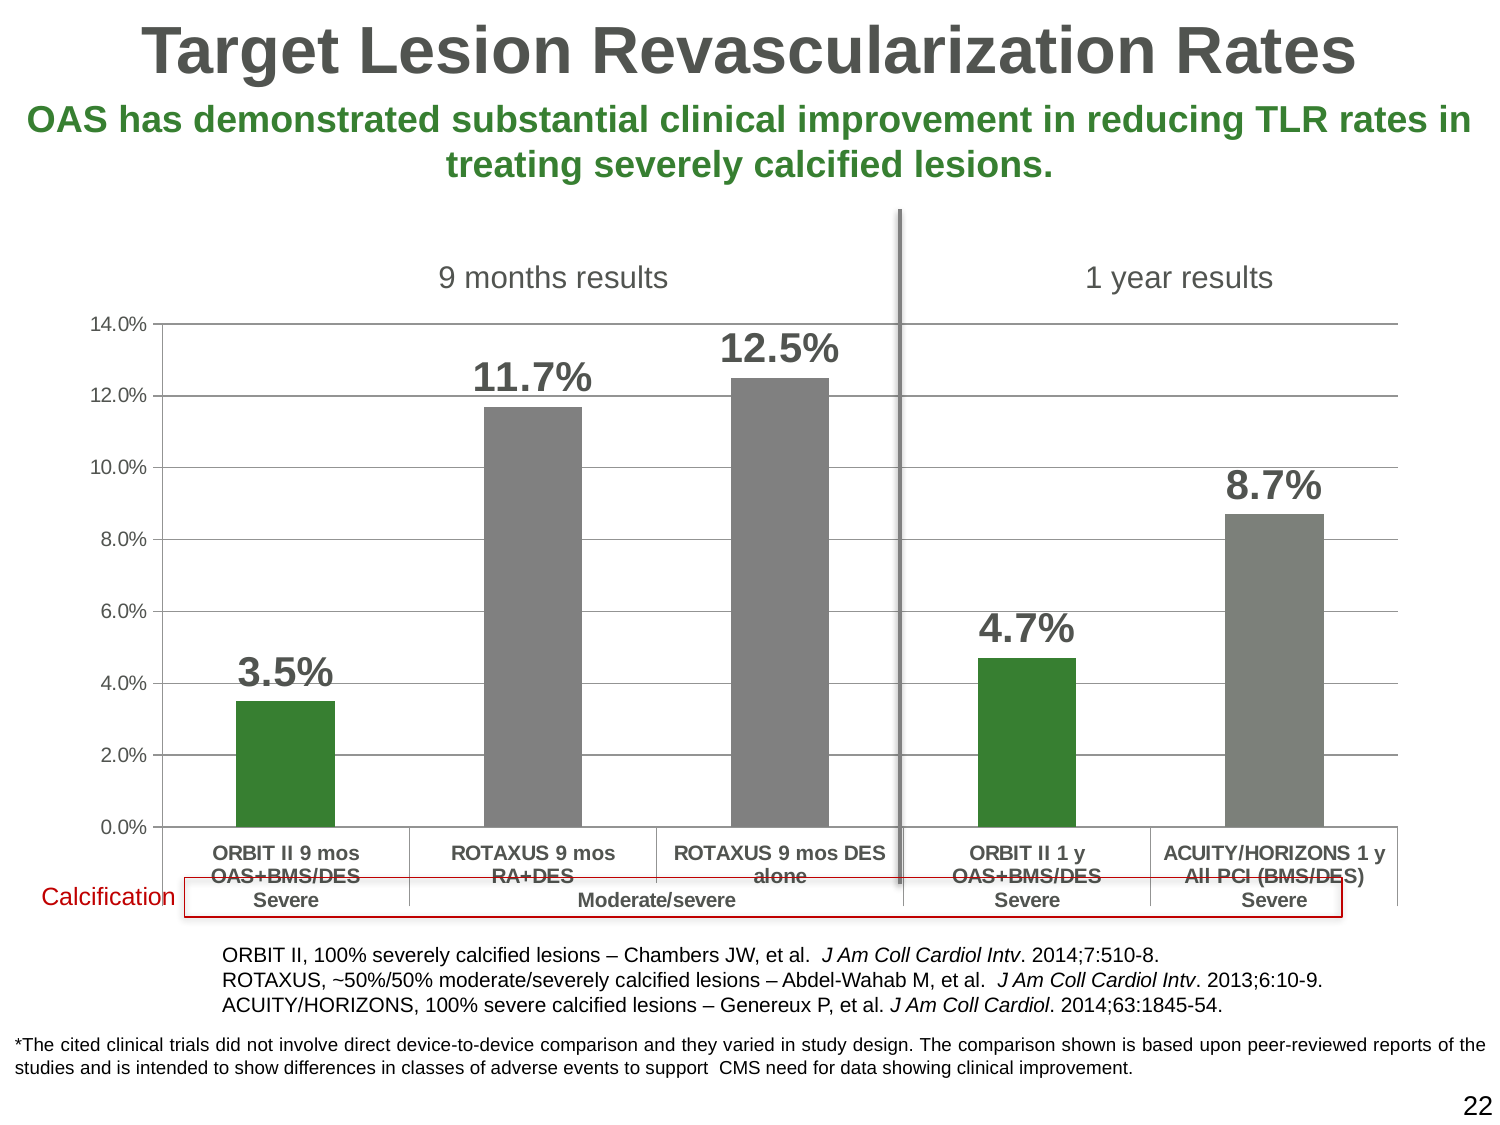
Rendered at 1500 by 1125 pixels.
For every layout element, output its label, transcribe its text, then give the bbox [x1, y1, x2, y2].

text_box *The cited clinical trials did not involve direct device-to-device comparison and they varied in study design. The comparison shown is based upon peer-reviewed reports of the studies and is intended to show differences in classes of adverse events to support CMS need for data showing clinical improvement. [0, 1025, 1500, 1086]
text_box Calcification [26, 873, 57, 919]
text_box ORBIT II, 100% severely calcified lesions – Chambers JW, et al. J Am Coll Cardiol Intv. 2014;7:510-8. ROTAXUS, ~50%/50% moderate/severely calcified lesions – Abdel-Wahab M, et al. J Am Coll Cardiol Intv. 2013;6:10-9. ACUITY/HORIZONS, 100% severe calcified lesions – Genereux P, et al. J Am Coll Cardiol. 2014;63:1845-54. [207, 934, 1339, 1024]
text_box 9 months results [423, 249, 685, 298]
text_box 1 year results [1070, 249, 1289, 298]
text_box OAS has demonstrated substantial clinical improvement in reducing TLR rates in treating severely calcified lesions. [0, 87, 1500, 193]
text_box Target Lesion Revascularization Rates [0, 0, 1500, 87]
chart [62, 299, 1426, 925]
text_box 22 [1437, 1086, 1500, 1125]
